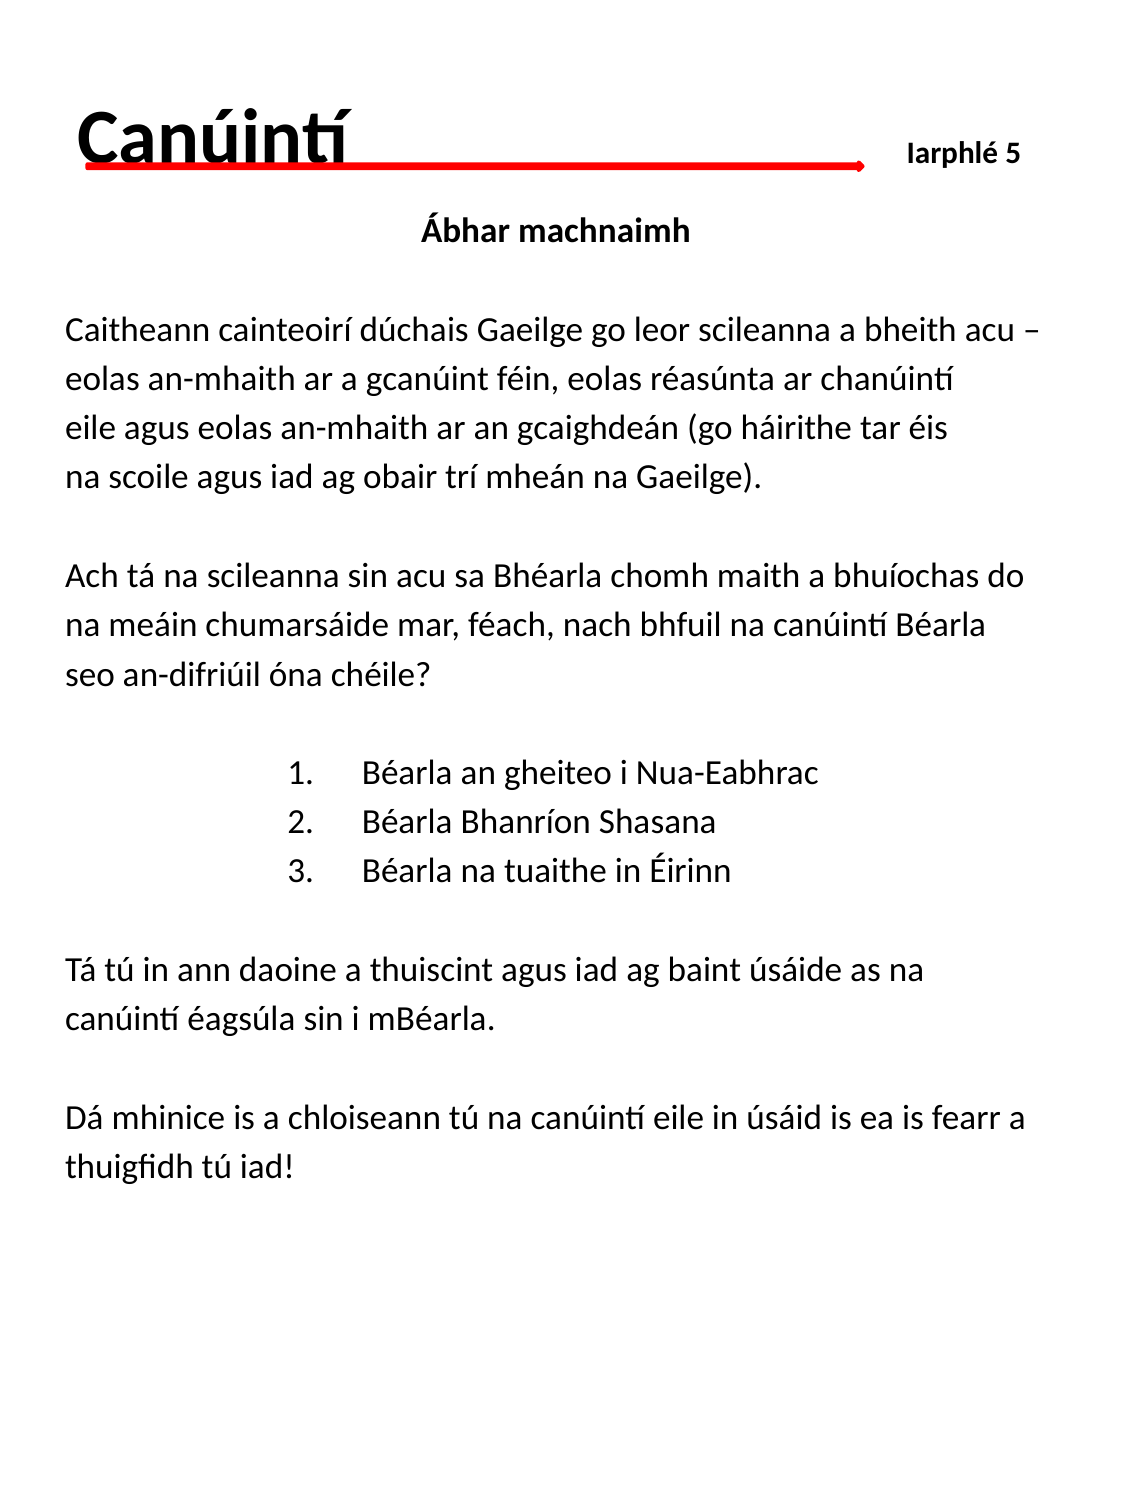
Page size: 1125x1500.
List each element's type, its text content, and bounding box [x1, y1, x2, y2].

title Canúintí Iarphlé 5 [62, 62, 1075, 203]
text_box [85, 160, 865, 172]
list Ábhar machnaimh Caitheann cainteoirí dúchais Gaeilge go leor scileanna a bheith acu – eolas an-mhaith ar a gcanúint féin, eolas réasúnta ar chanúintí eile agus eolas an-mhaith ar an gcaighdeán (go háirithe tar éis na scoile agus iad ag obair trí mheán na Gaeilge). Ach tá na scileanna sin acu sa Bhéarla chomh maith a bhuíochas do na meáin chumarsáide mar, féach, nach bhfuil na canúintí Béarla seo an-difriúil óna chéile? Béarla an gheiteo i Nua-Eabhrac Béarla Bhanríon Shasana Béarla na tuaithe in Éirinn Tá tú in ann daoine a thuiscint agus iad ag baint úsáide as na canúintí éagsúla sin i mBéarla. Dá mhinice is a chloiseann tú na canúintí eile in úsáid is ea is fearr a thuigfidh tú iad! [50, 200, 1063, 1438]
